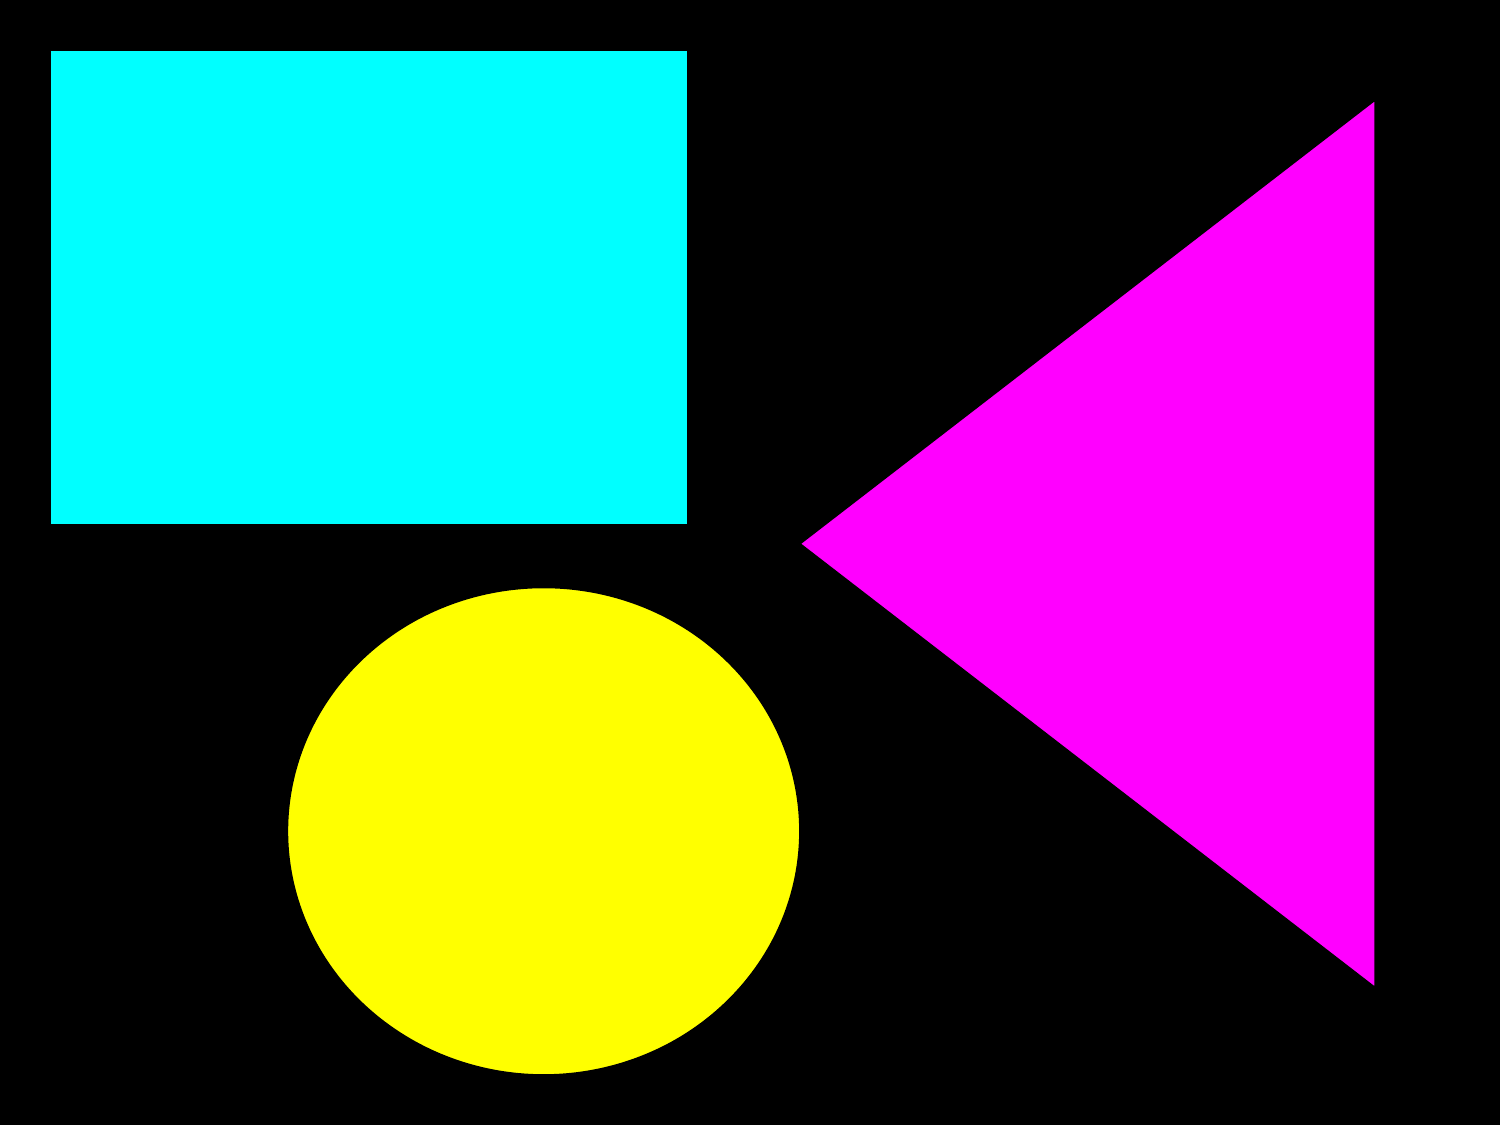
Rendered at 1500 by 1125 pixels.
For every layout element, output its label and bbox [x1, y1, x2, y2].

text_box [50, 50, 688, 525]
text_box [800, 100, 1376, 988]
text_box [287, 587, 800, 1075]
